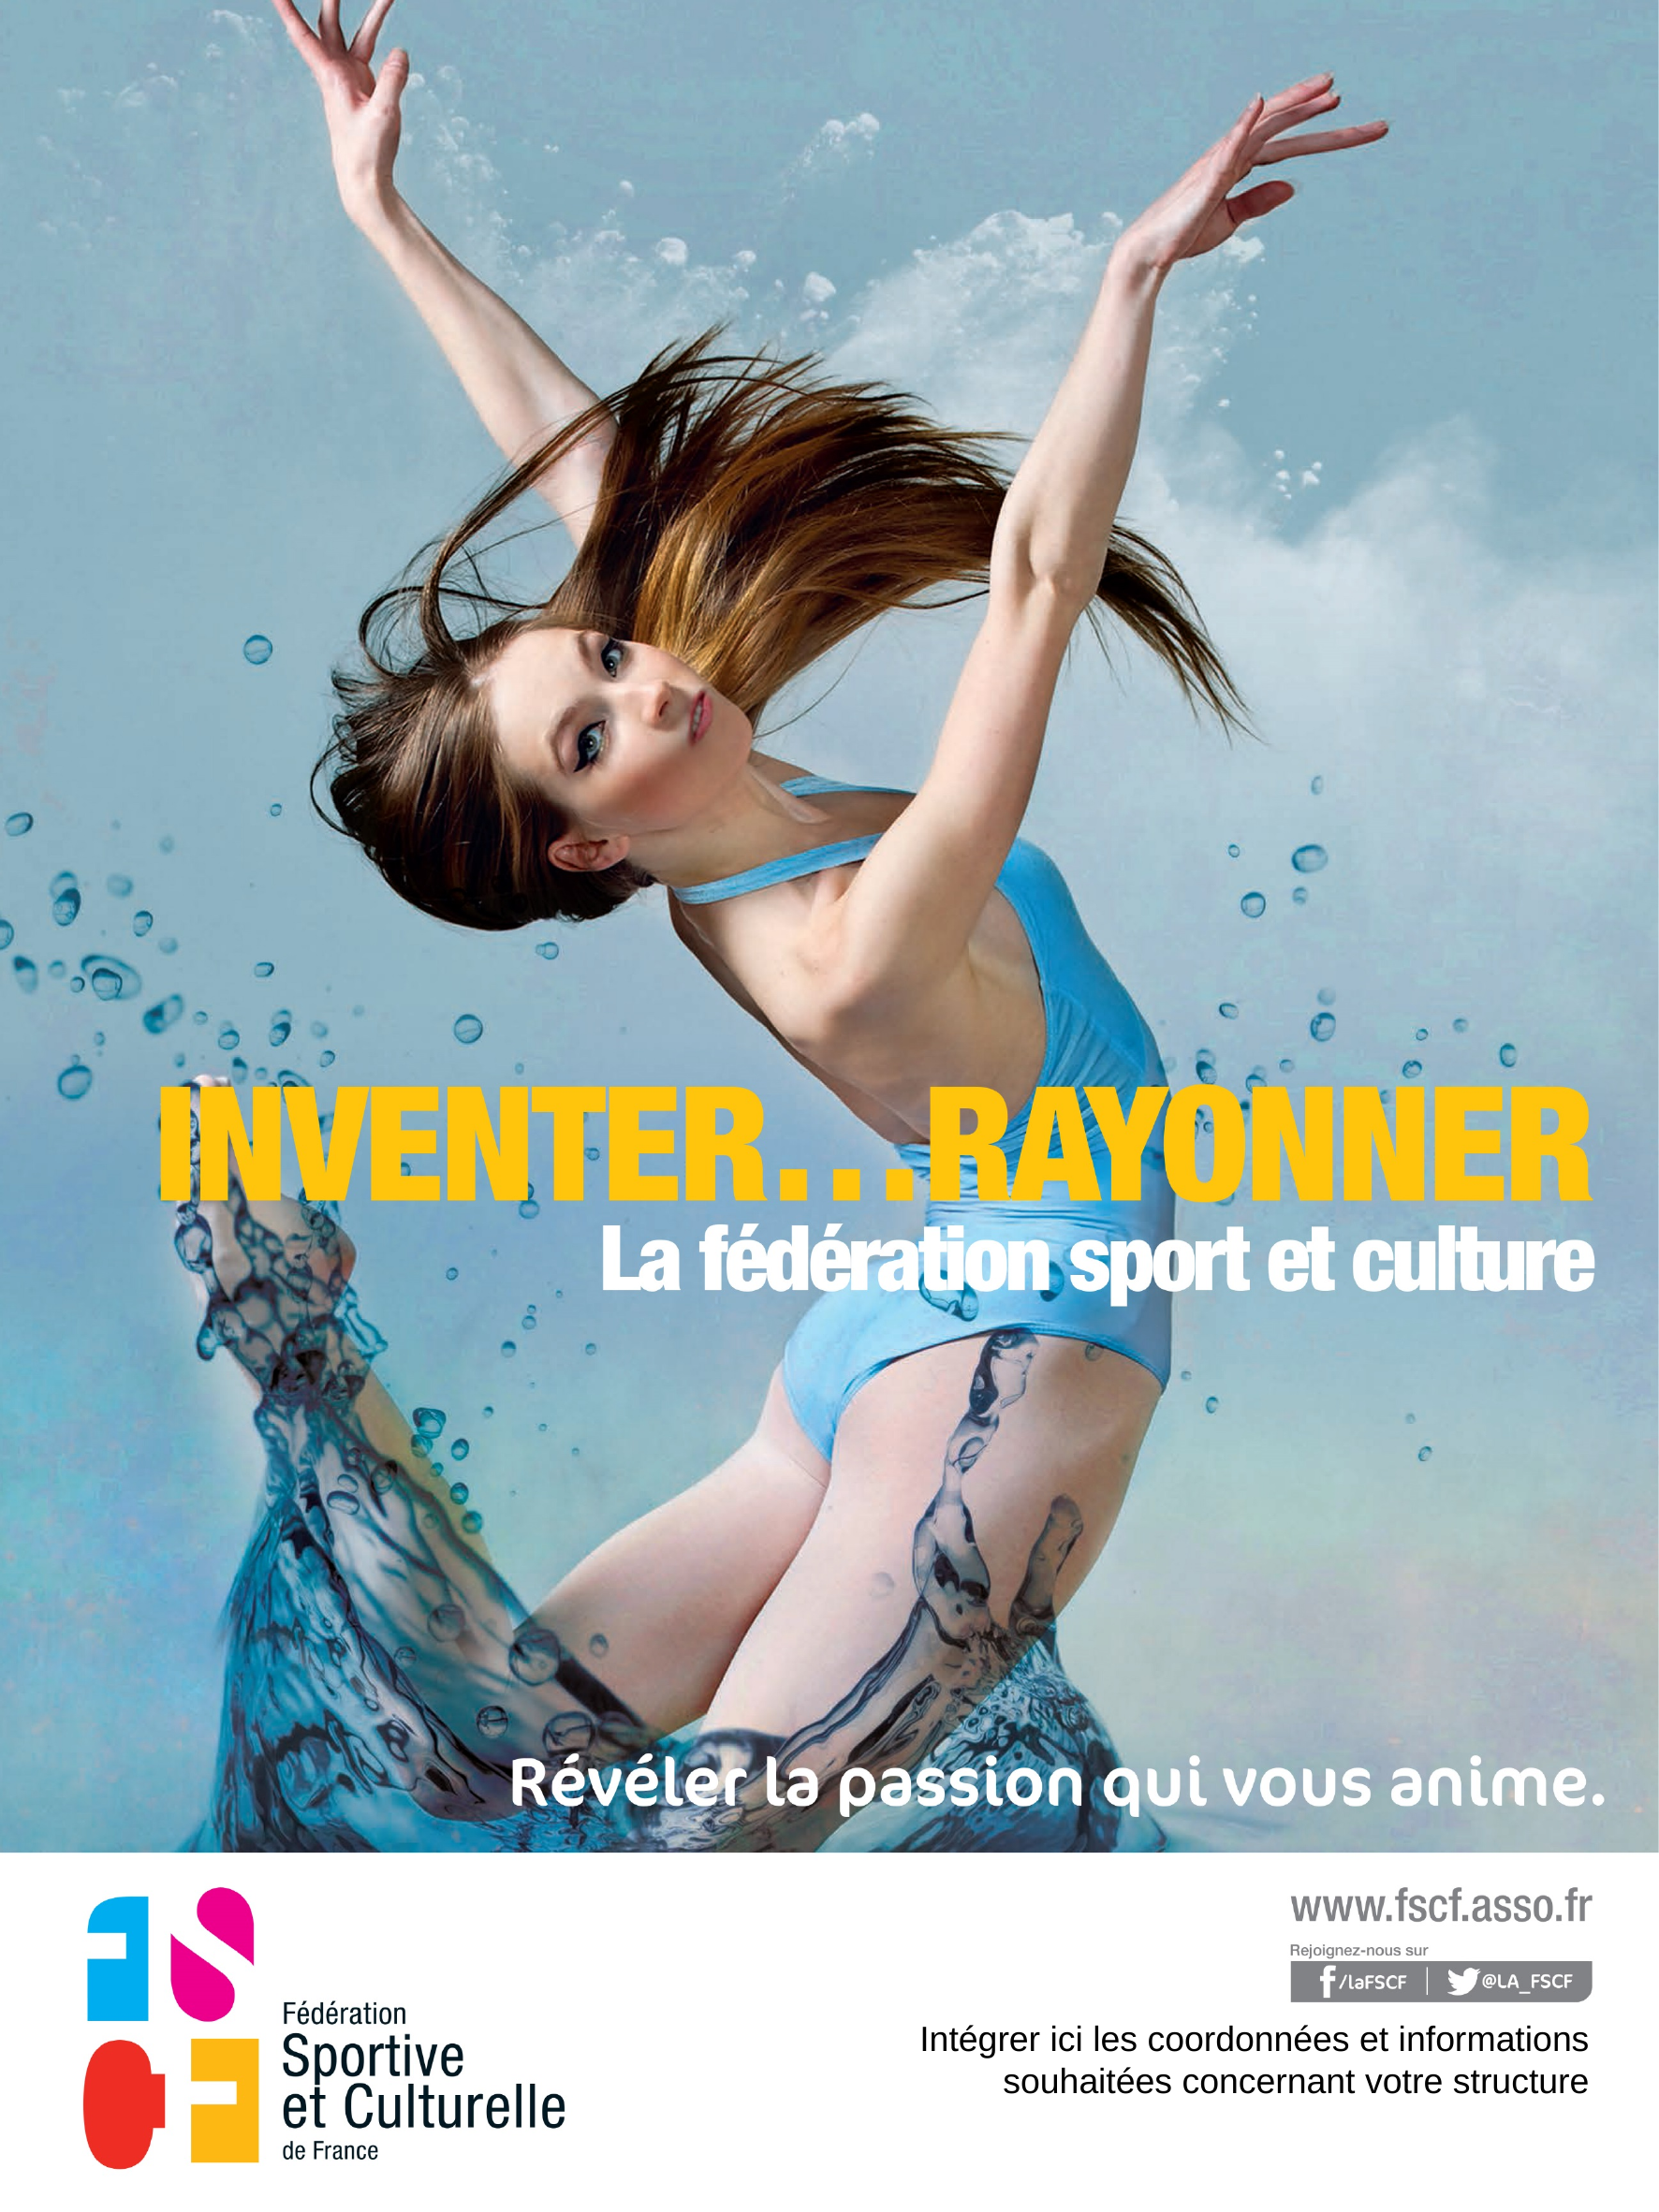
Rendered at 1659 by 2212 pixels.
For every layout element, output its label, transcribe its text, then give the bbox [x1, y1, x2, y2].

picture [0, 0, 1659, 2212]
text_box Intégrer ici les coordonnées et informations souhaitées concernant votre structure [728, 2009, 1604, 2108]
